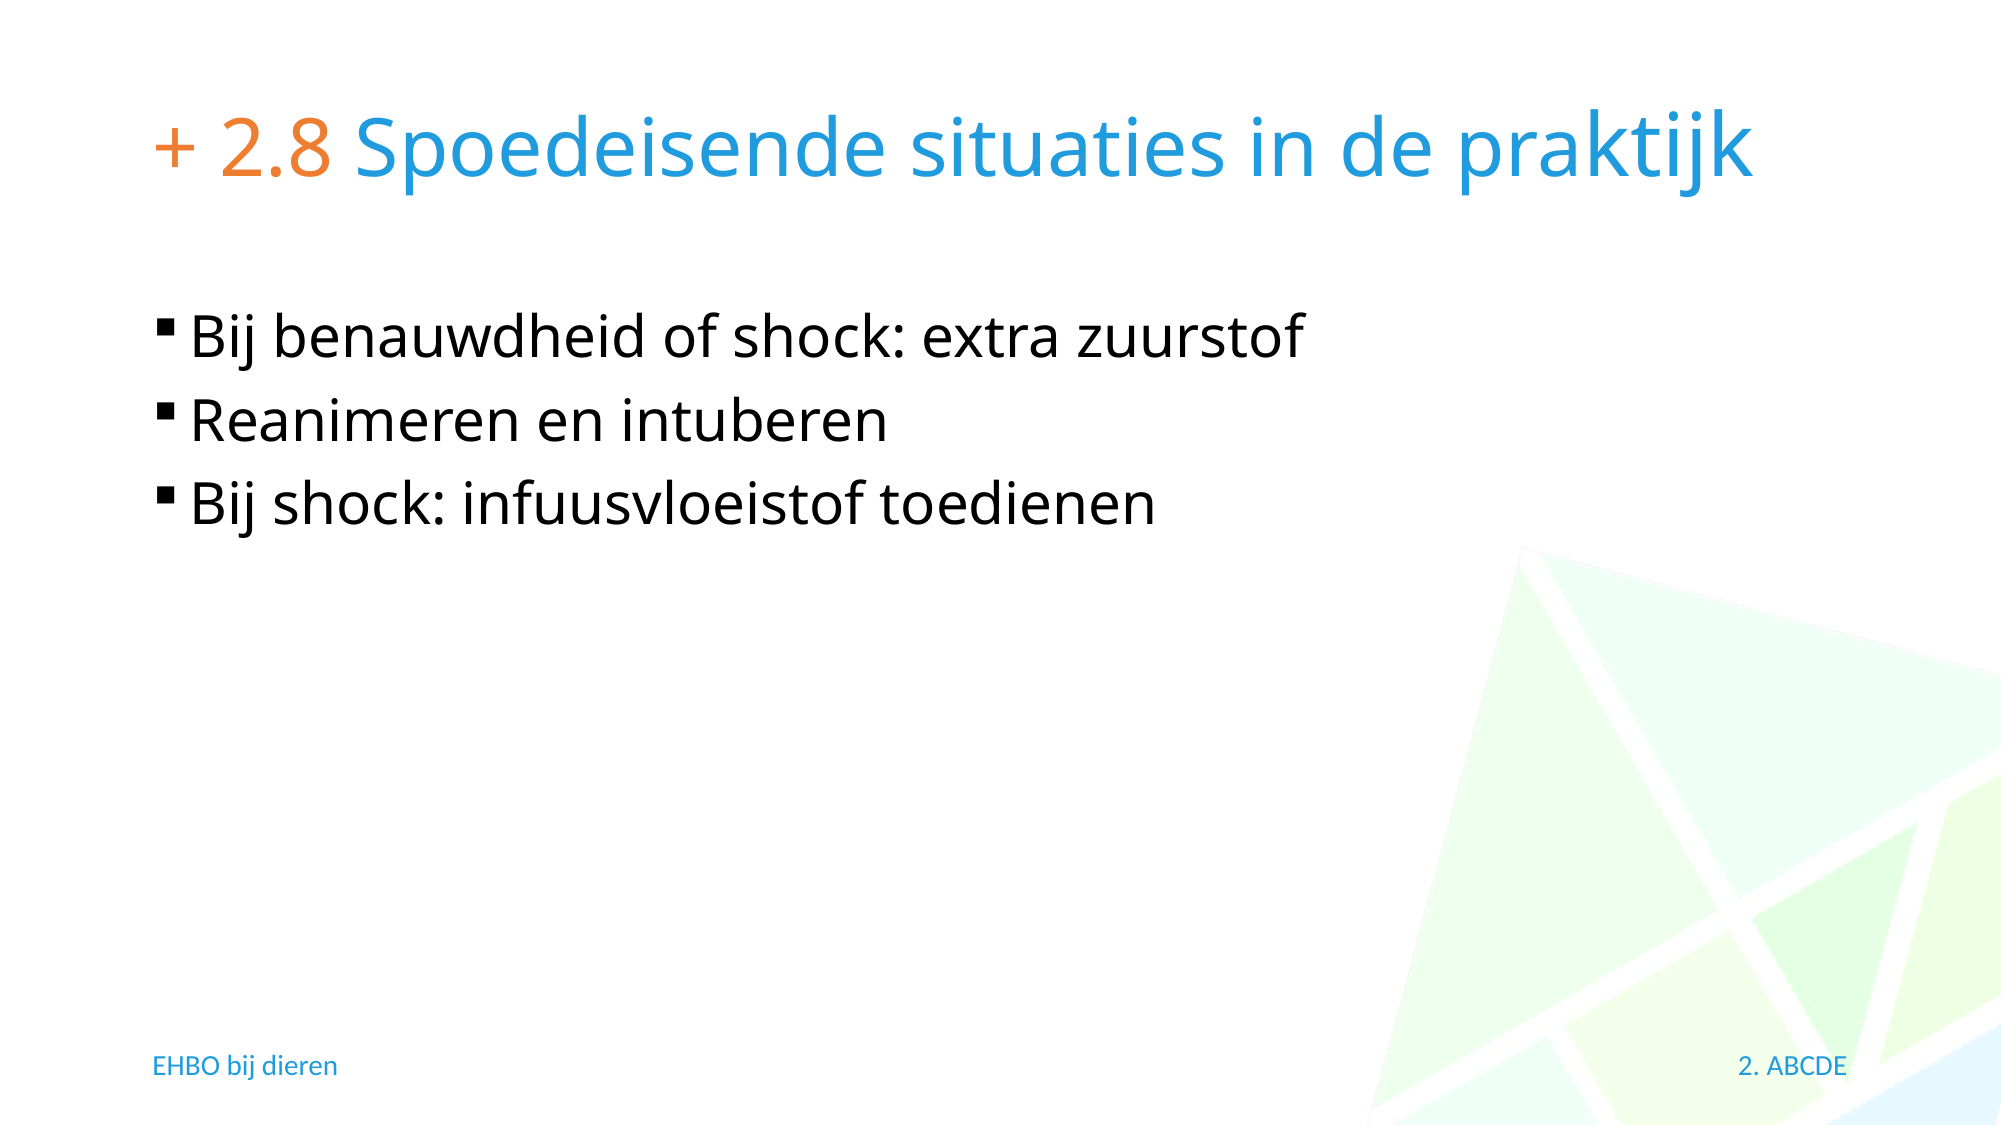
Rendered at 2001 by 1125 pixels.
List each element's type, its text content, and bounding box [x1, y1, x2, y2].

title + 2.8 Spoedeisende situaties in de praktijk [137, 59, 1863, 237]
list Bij benauwdheid of shock: extra zuurstof Reanimeren en intuberen Bij shock: infuusvloeistof toedienen [137, 299, 1863, 1014]
list EHBO bij dieren [137, 1042, 588, 1103]
list 2. ABCDE [1412, 1042, 1863, 1103]
